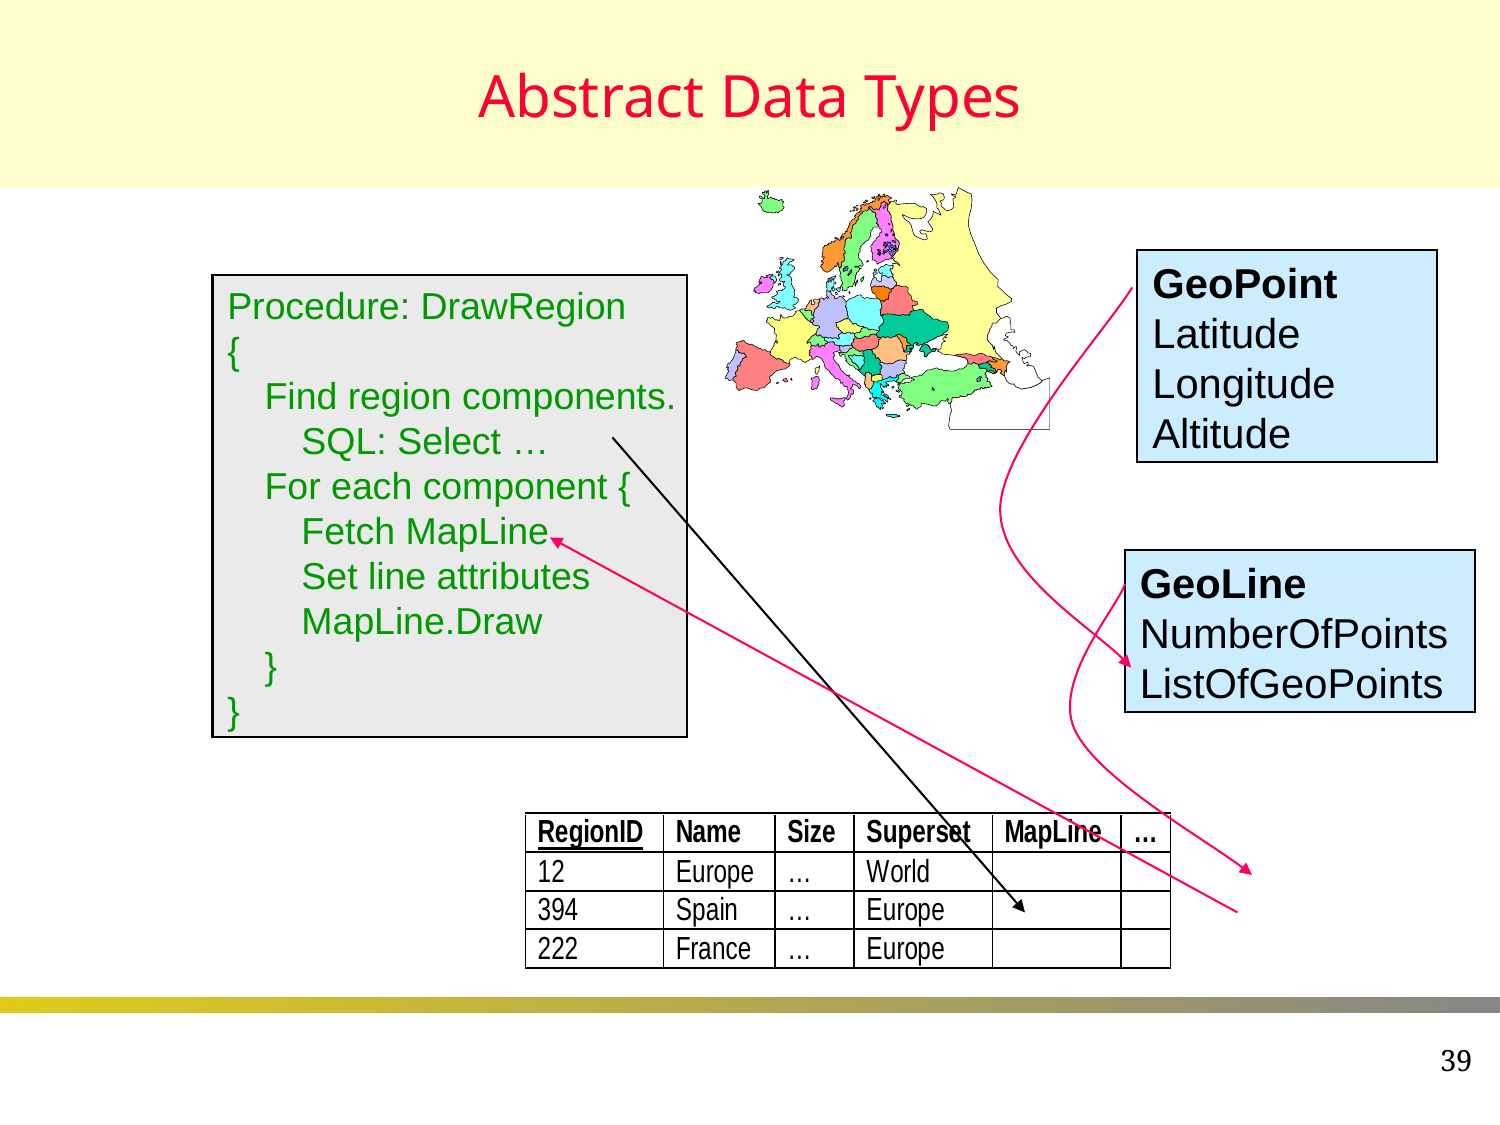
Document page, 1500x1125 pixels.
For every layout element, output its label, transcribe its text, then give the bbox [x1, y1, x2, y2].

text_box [724, 187, 1051, 430]
text_box GeoLine NumberOfPoints ListOfGeoPoints [1132, 549, 1475, 713]
text_box [1069, 584, 1224, 810]
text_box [524, 812, 1500, 1008]
text_box Procedure: DrawRegion { Find region components. SQL: Select … For each component { Fetch MapLine Set line attributes MapLine.Draw } } [212, 274, 688, 738]
text_box [1000, 287, 1133, 635]
slide_number 39 [1174, 1024, 1488, 1101]
title Abstract Data Types [0, 0, 1500, 188]
text_box GeoPoint Latitude Longitude Altitude [1137, 249, 1438, 463]
text_box [549, 537, 1050, 810]
